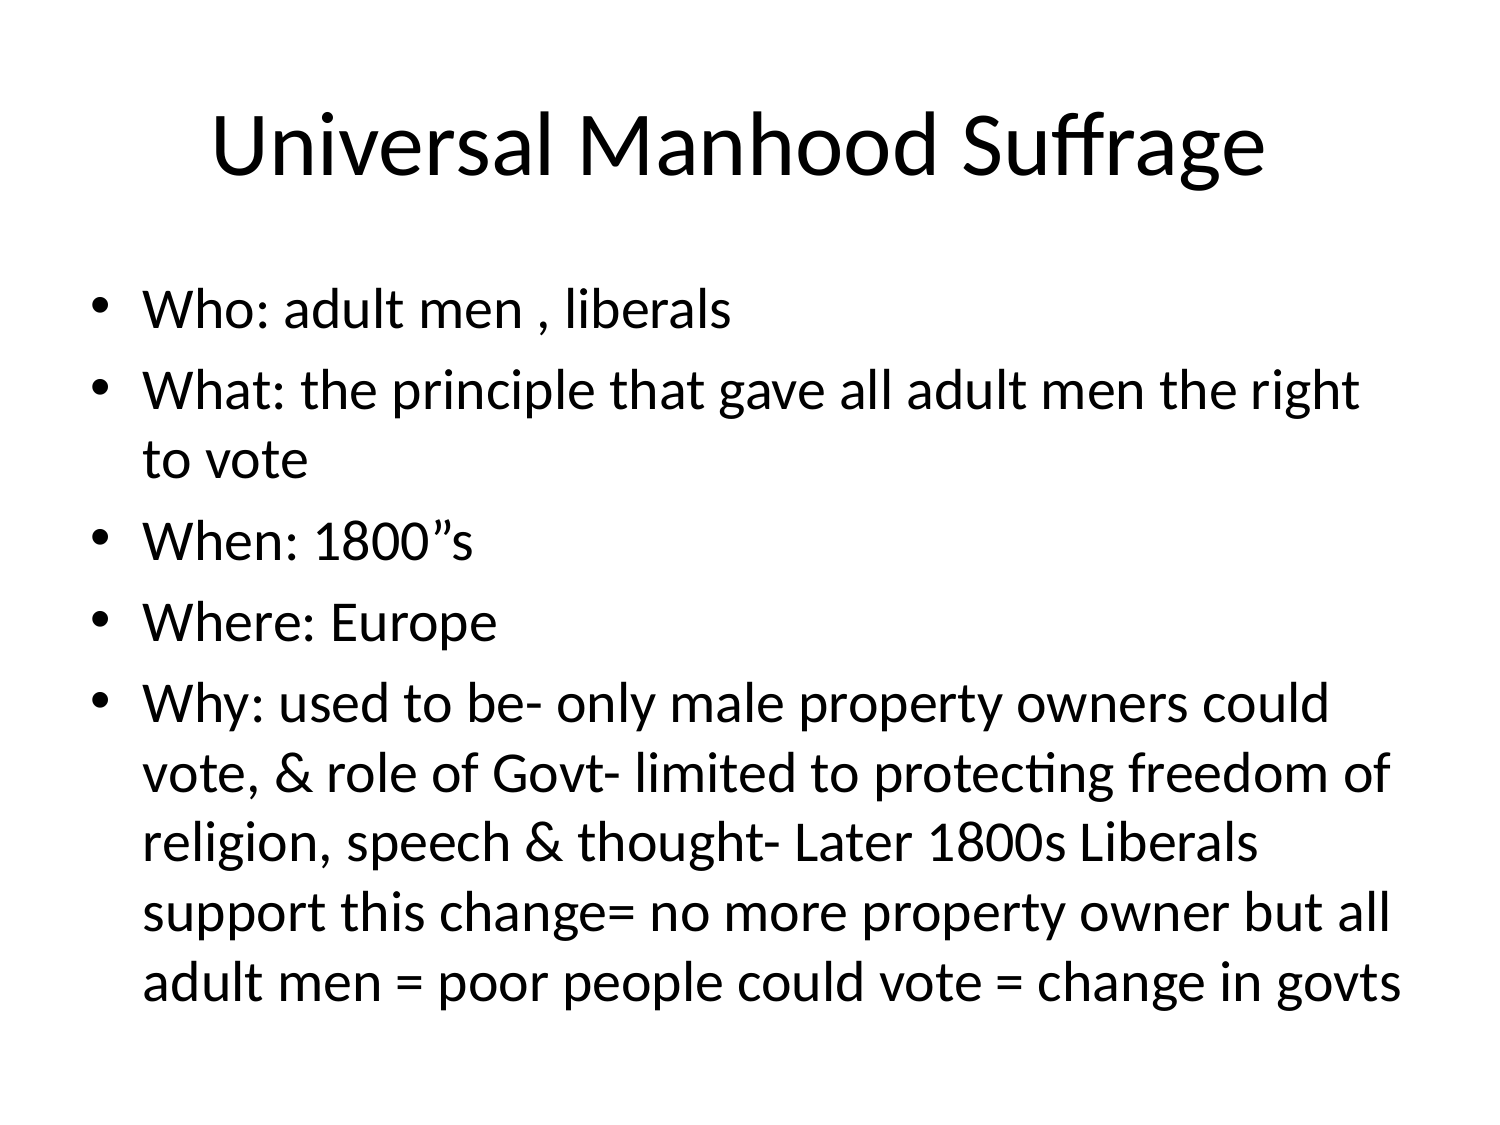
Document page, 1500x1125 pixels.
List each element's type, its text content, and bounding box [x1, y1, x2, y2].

list Who: adult men , liberals What: the principle that gave all adult men the right to vote When: 1800”s Where: Europe Why: used to be- only male property owners could vote, & role of Govt- limited to protecting freedom of religion, speech & thought- Later 1800s Liberals support this change= no more property owner but all adult men = poor people could vote = change in govts [75, 262, 1425, 1063]
title Universal Manhood Suffrage [75, 45, 1425, 233]
